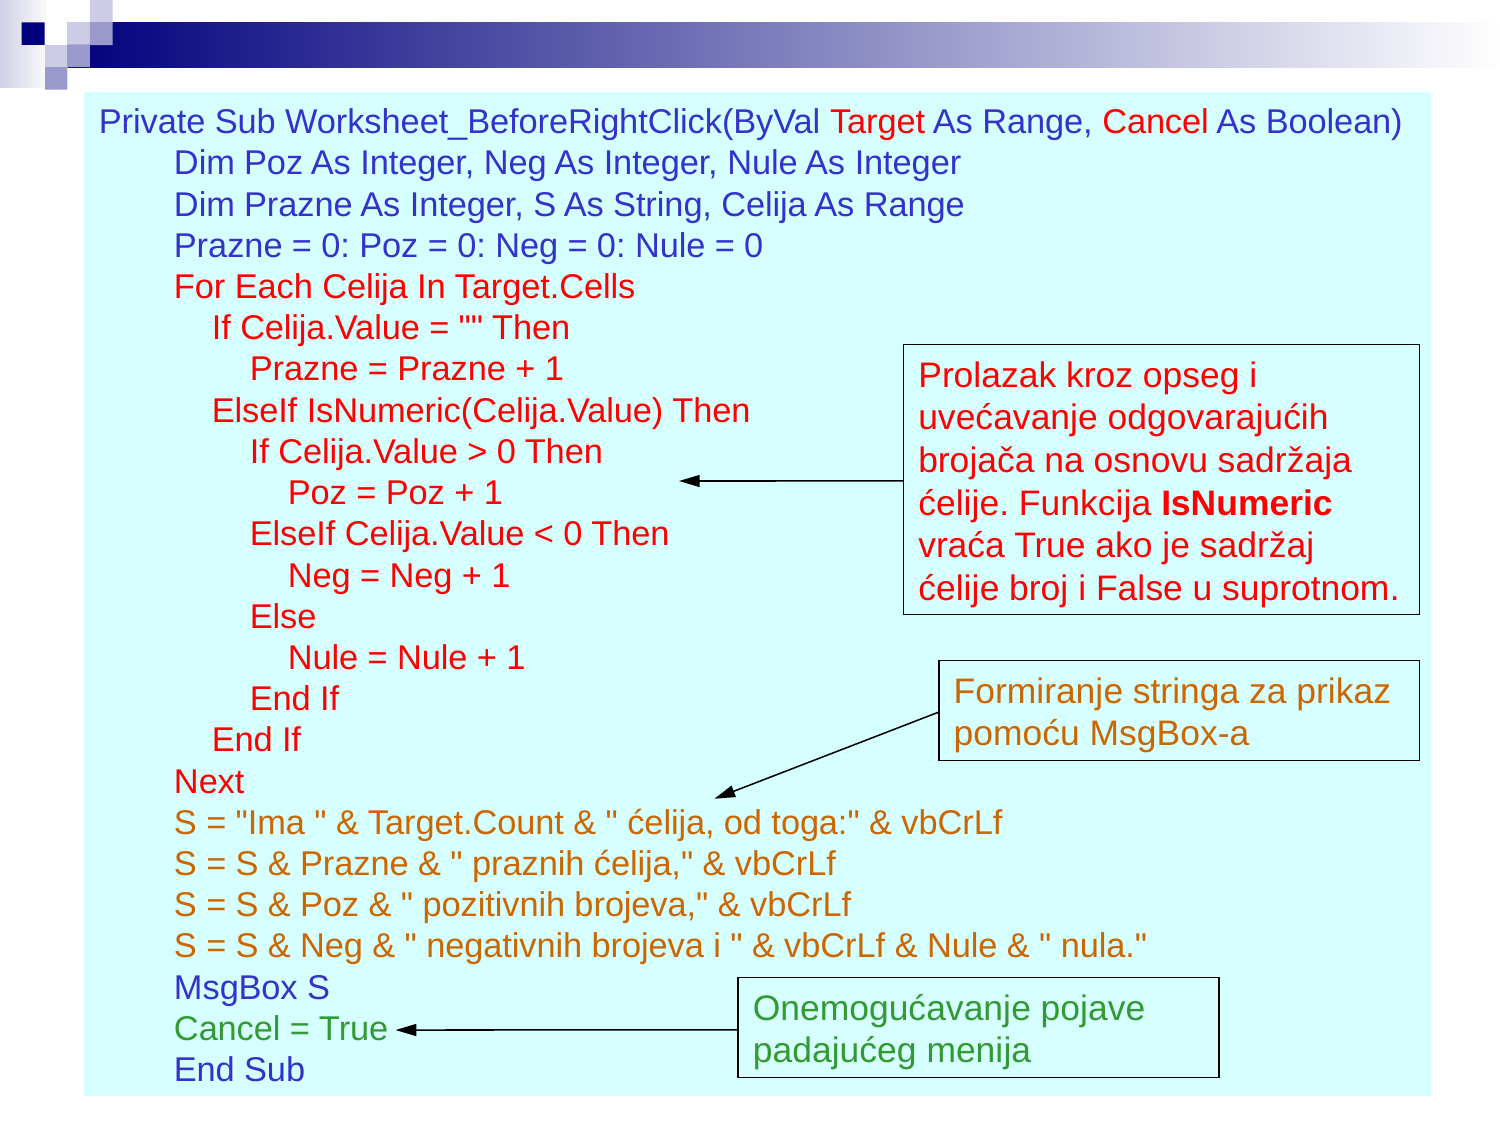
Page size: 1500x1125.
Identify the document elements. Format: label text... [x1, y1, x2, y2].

text_box Private Sub Worksheet_BeforeRightClick(ByVal Target As Range, Cancel As Boolean) Dim Poz As Integer, Neg As Integer, Nule As Integer Dim Prazne As Integer, S As String, Celija As Range Prazne = 0: Poz = 0: Neg = 0: Nule = 0 For Each Celija In Target.Cells If Celija.Value = "" Then Prazne = Prazne + 1 ElseIf IsNumeric(Celija.Value) Then If Celija.Value > 0 Then Poz = Poz + 1 ElseIf Celija.Value < 0 Then Neg = Neg + 1 Else Nule = Nule + 1 End If End If Next S = "Ima " & Target.Count & " ćelija, od toga:" & vbCrLf S = S & Prazne & " praznih ćelija," & vbCrLf S = S & Poz & " pozitivnih brojeva," & vbCrLf S = S & Neg & " negativnih brojeva i " & vbCrLf & Nule & " nula." MsgBox S Cancel = True End Sub [84, 91, 1431, 1096]
text_box Formiranje stringa za prikaz pomoću MsgBox-a [938, 660, 1420, 761]
text_box Onemogućavanje pojave padajućeg menija [738, 977, 1219, 1078]
text_box [395, 1023, 738, 1037]
text_box [679, 474, 904, 488]
text_box [714, 711, 940, 799]
text_box Prolazak kroz opseg i uvećavanje odgovarajućih brojača na osnovu sadržaja ćelije. Funkcija IsNumeric vraća True ako je sadržaj ćelije broj i False u suprotnom. [903, 344, 1420, 615]
